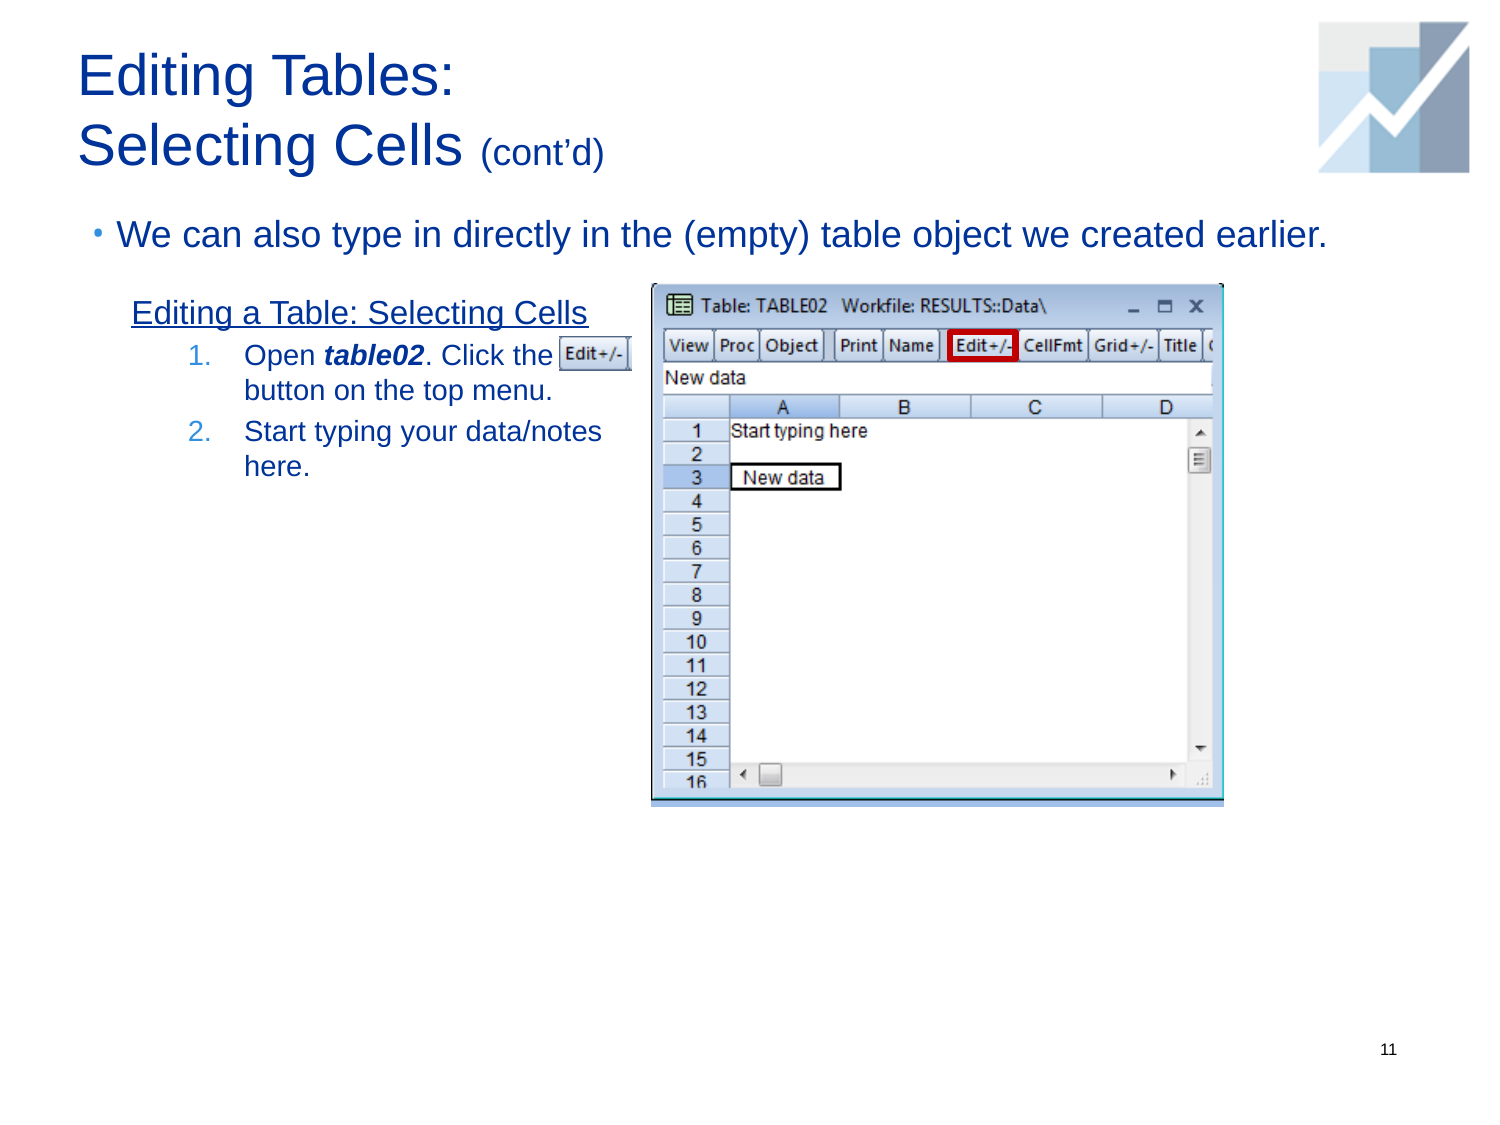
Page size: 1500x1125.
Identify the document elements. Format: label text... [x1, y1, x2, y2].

slide_number 11 [1262, 1015, 1413, 1067]
text_box Editing a Table: Selecting Cells Open table02. Click the button on the top menu. Start typing your data/notes here. [50, 283, 648, 704]
picture [559, 335, 632, 371]
title Editing Tables: Selecting Cells (cont’d) [62, 0, 1297, 185]
picture [1300, 11, 1479, 181]
text_box We can also type in directly in the (empty) table object we created earlier. [73, 202, 1406, 410]
picture [650, 283, 1224, 807]
